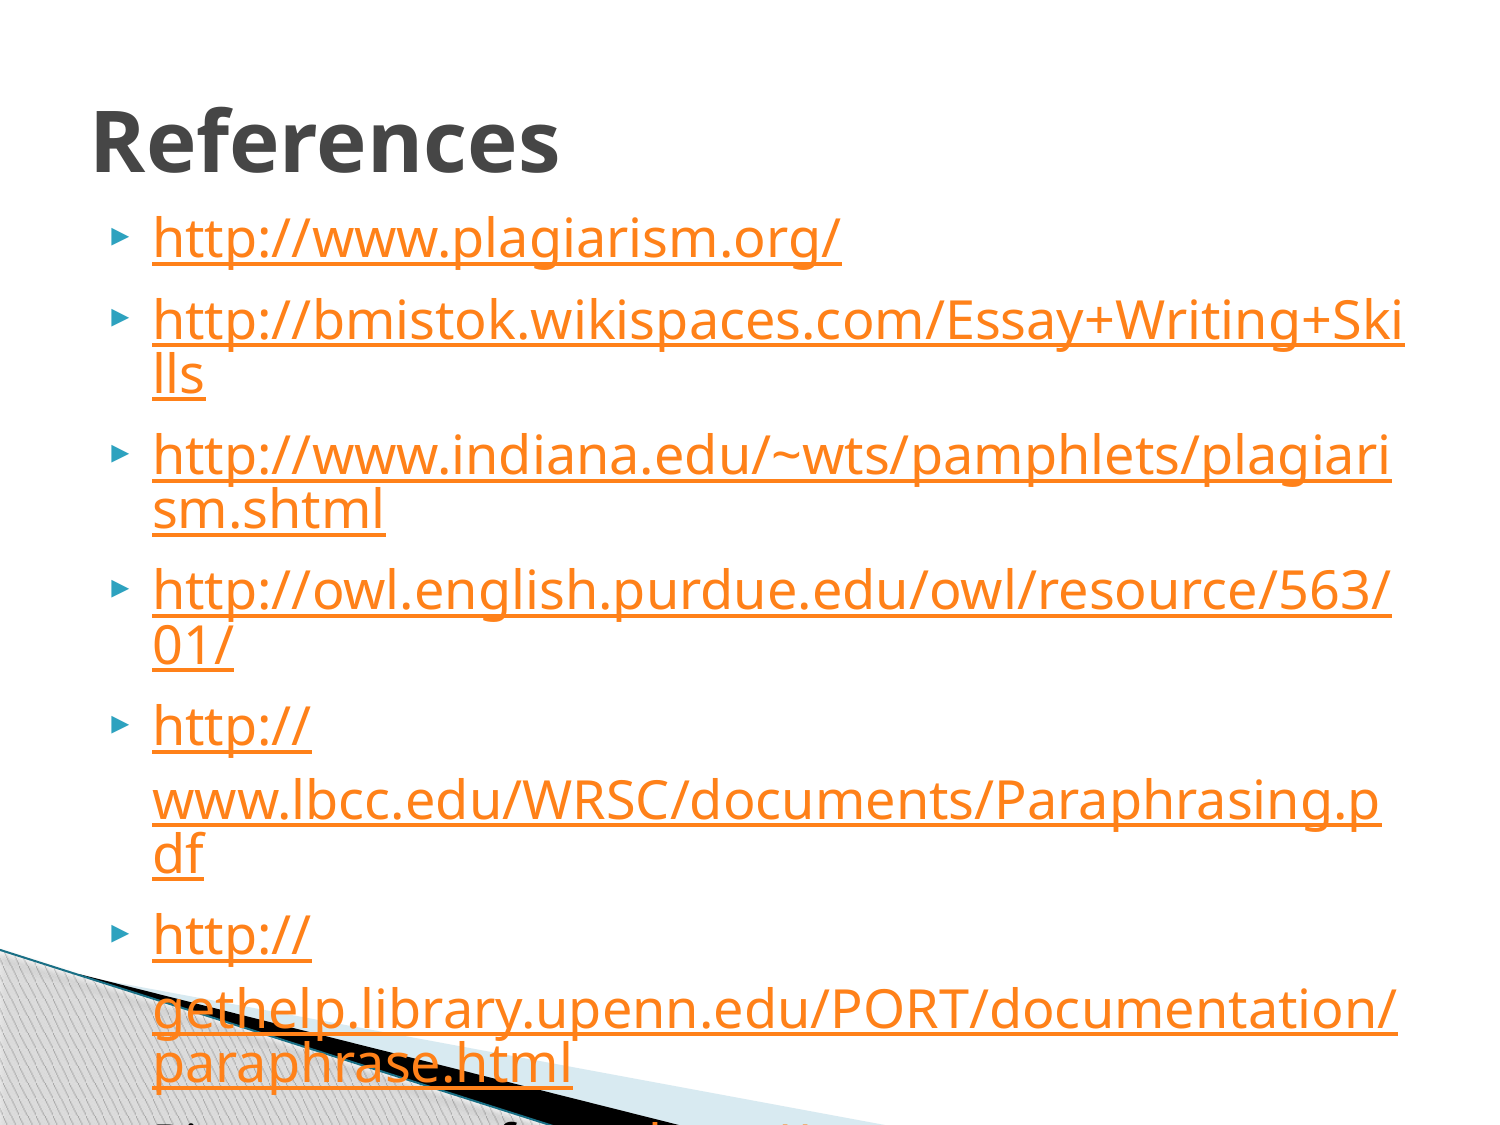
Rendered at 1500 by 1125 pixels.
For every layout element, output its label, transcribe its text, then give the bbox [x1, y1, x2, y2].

title References [75, 45, 1425, 233]
list http://www.plagiarism.org/ http://bmistok.wikispaces.com/Essay+Writing+Skills http://www.indiana.edu/~wts/pamphlets/plagiarism.shtml http://owl.english.purdue.edu/owl/resource/563/01/ http://www.lbcc.edu/WRSC/documents/Paraphrasing.pdf http://gethelp.library.upenn.edu/PORT/documentation/paraphrase.html Picture come from: http://www.mewsicresources.co.nz/page9/page20/files/essay-writing-overview.jpg [75, 233, 1425, 1000]
